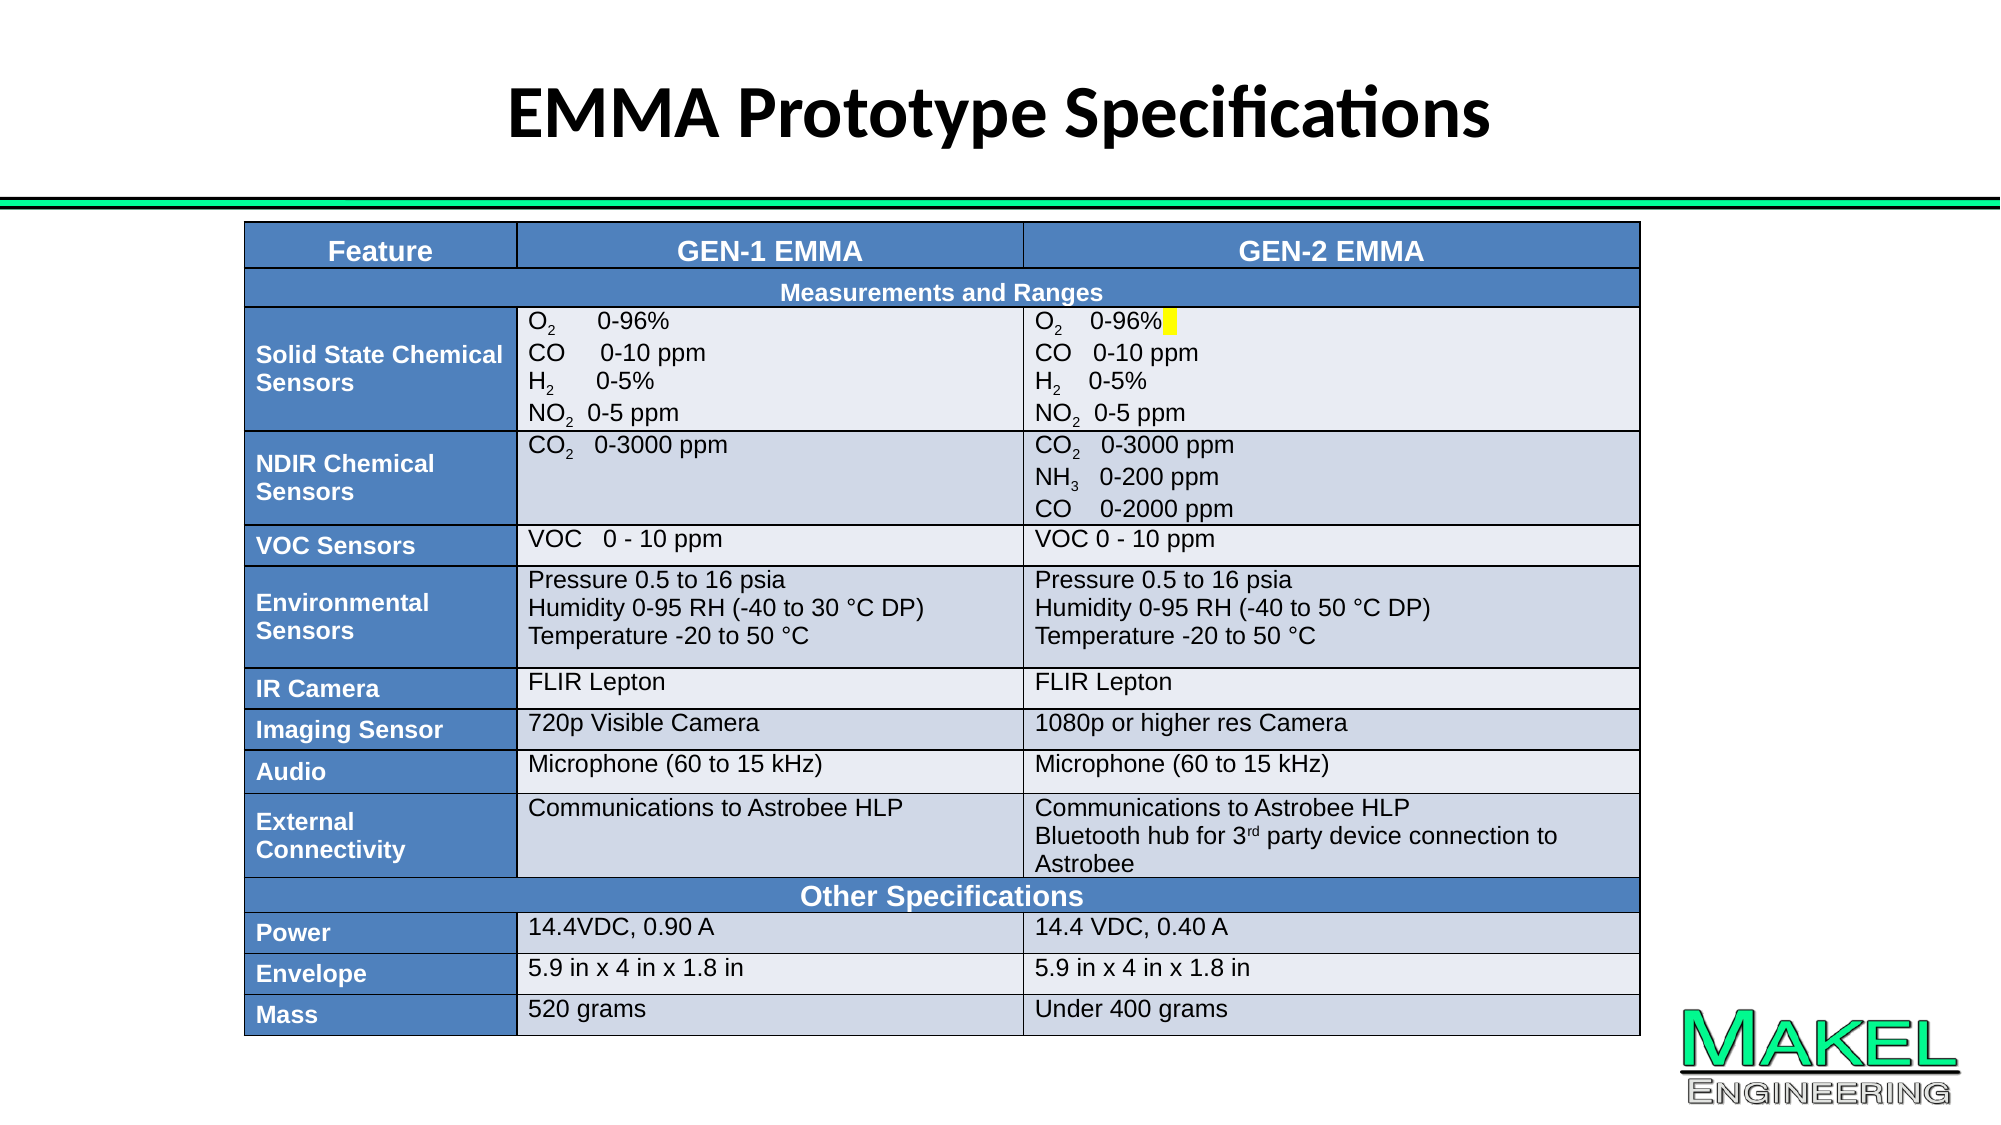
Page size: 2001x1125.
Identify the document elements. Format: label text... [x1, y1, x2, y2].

table_cell Solid State Chemical Sensors [245, 308, 516, 430]
table_cell IR Camera [245, 669, 516, 708]
table_cell 5.9 in x 4 in x 1.8 in [1024, 954, 1639, 994]
table_cell FLIR Lepton [1024, 669, 1639, 708]
table_header GEN-2 EMMA [1024, 223, 1639, 267]
table_cell Pressure 0.5 to 16 psia Humidity 0-95 RH (-40 to 50 °C DP) Temperature -20 to 50 °C [1024, 567, 1639, 667]
table_cell 14.4VDC, 0.90 A [518, 913, 1023, 953]
table_cell O2 0-96% CO 0-10 ppm H2 0-5% NO2 0-5 ppm [1024, 405, 1639, 430]
table_cell Under 400 grams [1024, 995, 1639, 1035]
table_cell O2 0-96% CO 0-10 ppm H2 0-5% NO2 0-5 ppm [1024, 308, 1639, 329]
table_cell FLIR Lepton [518, 669, 1023, 708]
table_cell Other Specifications [245, 878, 1639, 912]
title EMMA Prototype Specifications [99, 13, 1901, 202]
table_cell Pressure 0.5 to 16 psia Humidity 0-95 RH (-40 to 30 °C DP) Temperature -20 to 50 °C [518, 567, 1023, 667]
table_cell VOC 0 - 10 ppm [518, 526, 1023, 565]
table_cell VOC 0 - 10 ppm [1024, 526, 1639, 565]
table_cell VOC Sensors [245, 526, 516, 565]
table_cell 520 grams [518, 995, 1023, 1035]
table_cell Power [245, 913, 516, 953]
table_cell Audio [245, 751, 516, 793]
table_cell O2 0-96% CO 0-10 ppm H2 0-5% NO2 0-5 ppm [518, 308, 1023, 329]
table_cell NDIR Chemical Sensors [245, 432, 516, 524]
table_cell Envelope [245, 954, 516, 994]
table_cell Microphone (60 to 15 kHz) [1024, 751, 1639, 793]
table_cell 1080p or higher res Camera [1024, 710, 1639, 749]
table_cell Microphone (60 to 15 kHz) [518, 751, 1023, 793]
table_cell Mass [245, 995, 516, 1035]
text_box [508, 329, 2000, 405]
picture [1662, 1004, 1976, 1111]
table_cell CO2 0-3000 ppm [518, 432, 1023, 524]
table_cell Communications to Astrobee HLP Bluetooth hub for 3rd party device connection to Astrobee [1024, 794, 1639, 877]
table_cell CO2 0-3000 ppm NH3 0-200 ppm CO 0-2000 ppm [1024, 432, 1639, 524]
table_header GEN-1 EMMA [518, 223, 1023, 267]
table_cell Communications to Astrobee HLP [518, 794, 1023, 877]
table_cell Measurements and Ranges [245, 269, 1639, 306]
table_cell Imaging Sensor [245, 710, 516, 749]
table_cell 14.4 VDC, 0.40 A [1024, 913, 1639, 953]
table_cell O2 0-96% CO 0-10 ppm H2 0-5% NO2 0-5 ppm [518, 405, 1023, 430]
table_header Feature [245, 223, 516, 267]
table_cell 720p Visible Camera [518, 710, 1023, 749]
table_cell 5.9 in x 4 in x 1.8 in [518, 954, 1023, 994]
table_cell External Connectivity [245, 794, 516, 877]
table_cell Environmental Sensors [245, 567, 516, 667]
